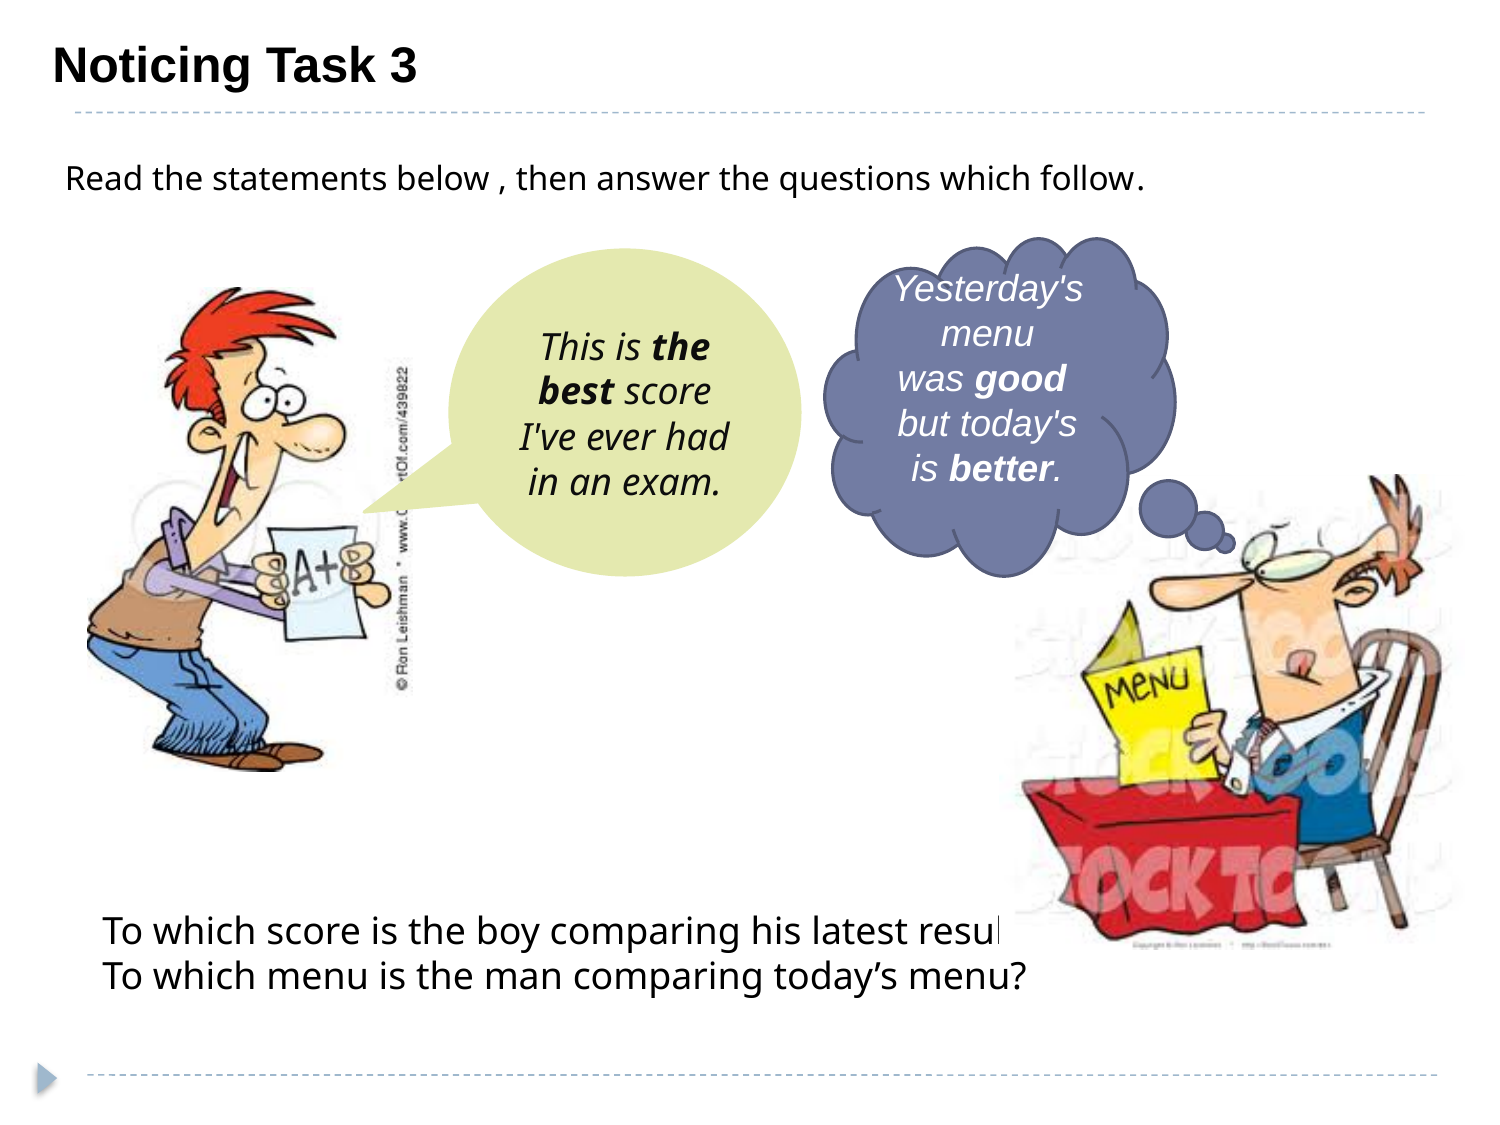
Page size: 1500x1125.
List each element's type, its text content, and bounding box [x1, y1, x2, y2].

text_box Read the statements below , then answer the questions which follow. [50, 149, 1450, 205]
text_box To which score is the boy comparing his latest results? To which menu is the man comparing today’s menu? [87, 899, 1375, 1005]
text_box This is the best score I've ever had in an exam. [418, 248, 802, 577]
picture [999, 474, 1465, 951]
title Noticing Task 3 [37, 24, 1463, 100]
text_box Yesterday's menu was good but today's is better. [823, 237, 1177, 577]
picture [87, 287, 413, 772]
